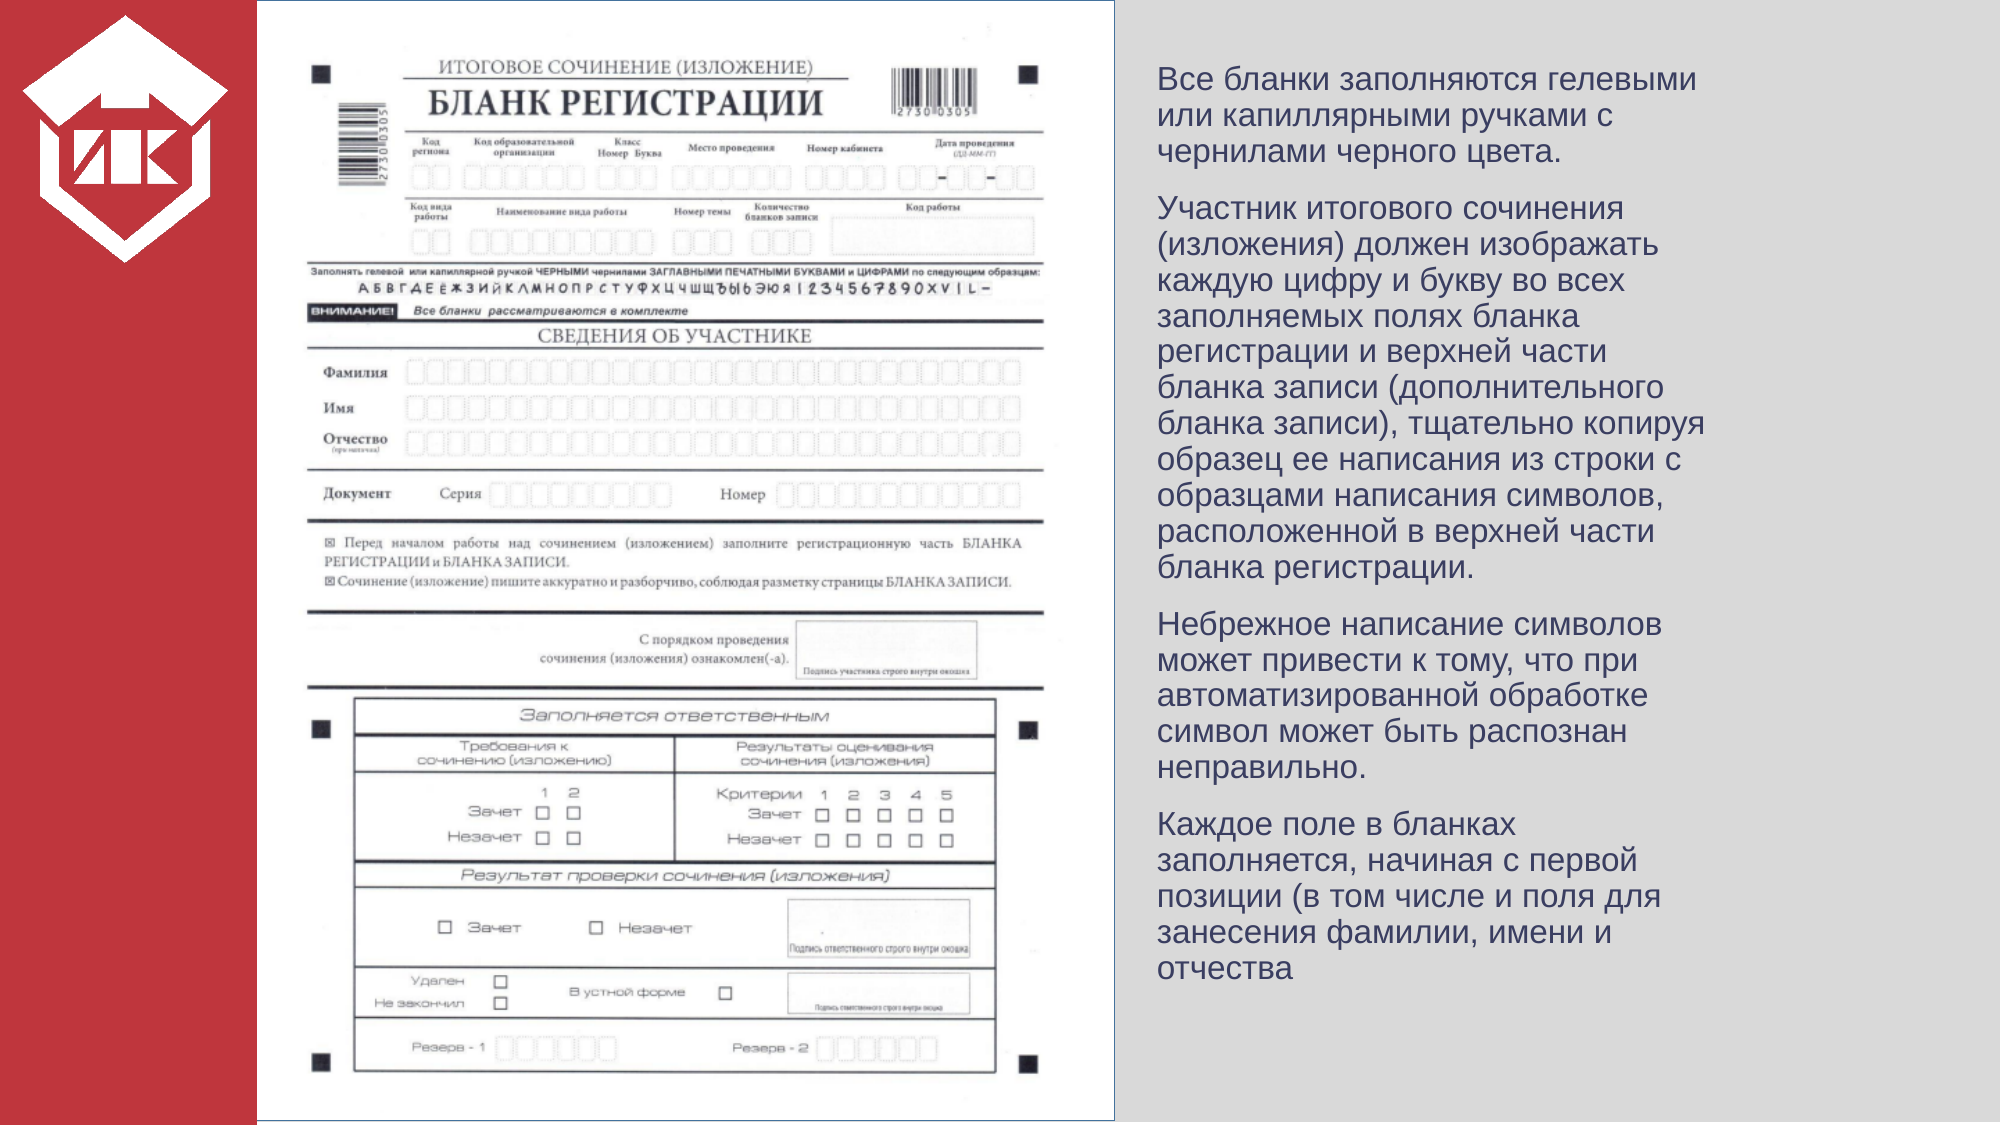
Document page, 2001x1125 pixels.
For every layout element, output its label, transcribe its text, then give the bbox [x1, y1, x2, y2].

text_box [0, 0, 257, 1125]
text_box [1115, 0, 2000, 1122]
picture [22, 15, 228, 263]
picture [249, 0, 1115, 1122]
list Все бланки заполняются гелевыми или капиллярными ручками с чернилами черного цвета. Участник итогового сочинения (изложения) должен изображать каждую цифру и букву во всех заполняемых полях бланка регистрации и верхней части бланка записи (дополнительного бланка записи), тщательно копируя образец ее написания из строки с образцами написания символов, расположенной в верхней части бланка регистрации. Небрежное написание символов может привести к тому, что при автоматизированной обработке символ может быть распознан неправильно. Каждое поле в бланках заполняется, начиная с первой позиции (в том числе и поля для занесения фамилии, имени и отчества [1141, 54, 1733, 1094]
